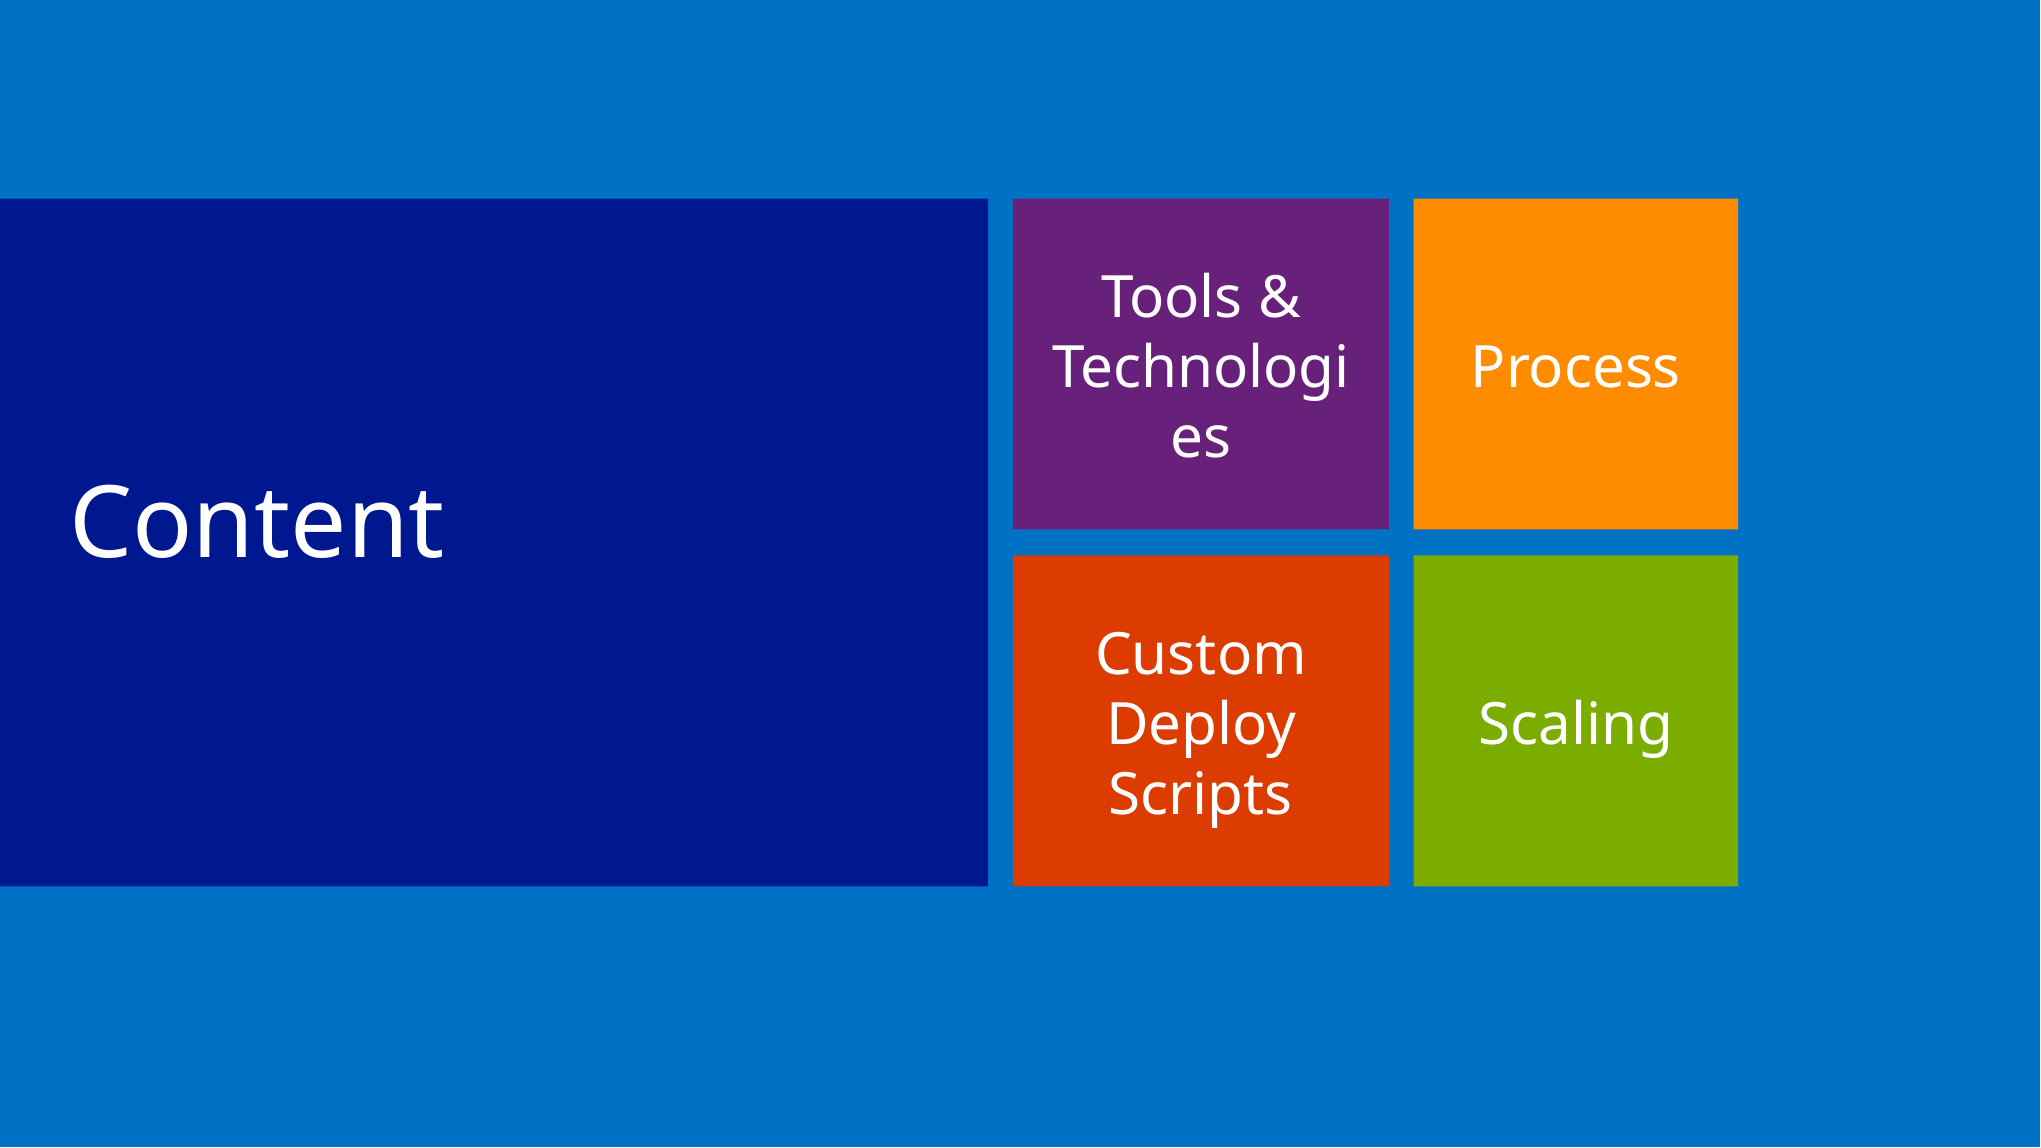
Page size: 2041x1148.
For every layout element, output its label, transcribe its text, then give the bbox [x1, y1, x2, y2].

text_box Tools & Technologies [1012, 198, 1390, 530]
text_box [0, 198, 989, 887]
text_box Custom Deploy Scripts [1012, 555, 1390, 887]
text_box Scaling [1413, 555, 1739, 887]
text_box Process [1413, 198, 1739, 530]
